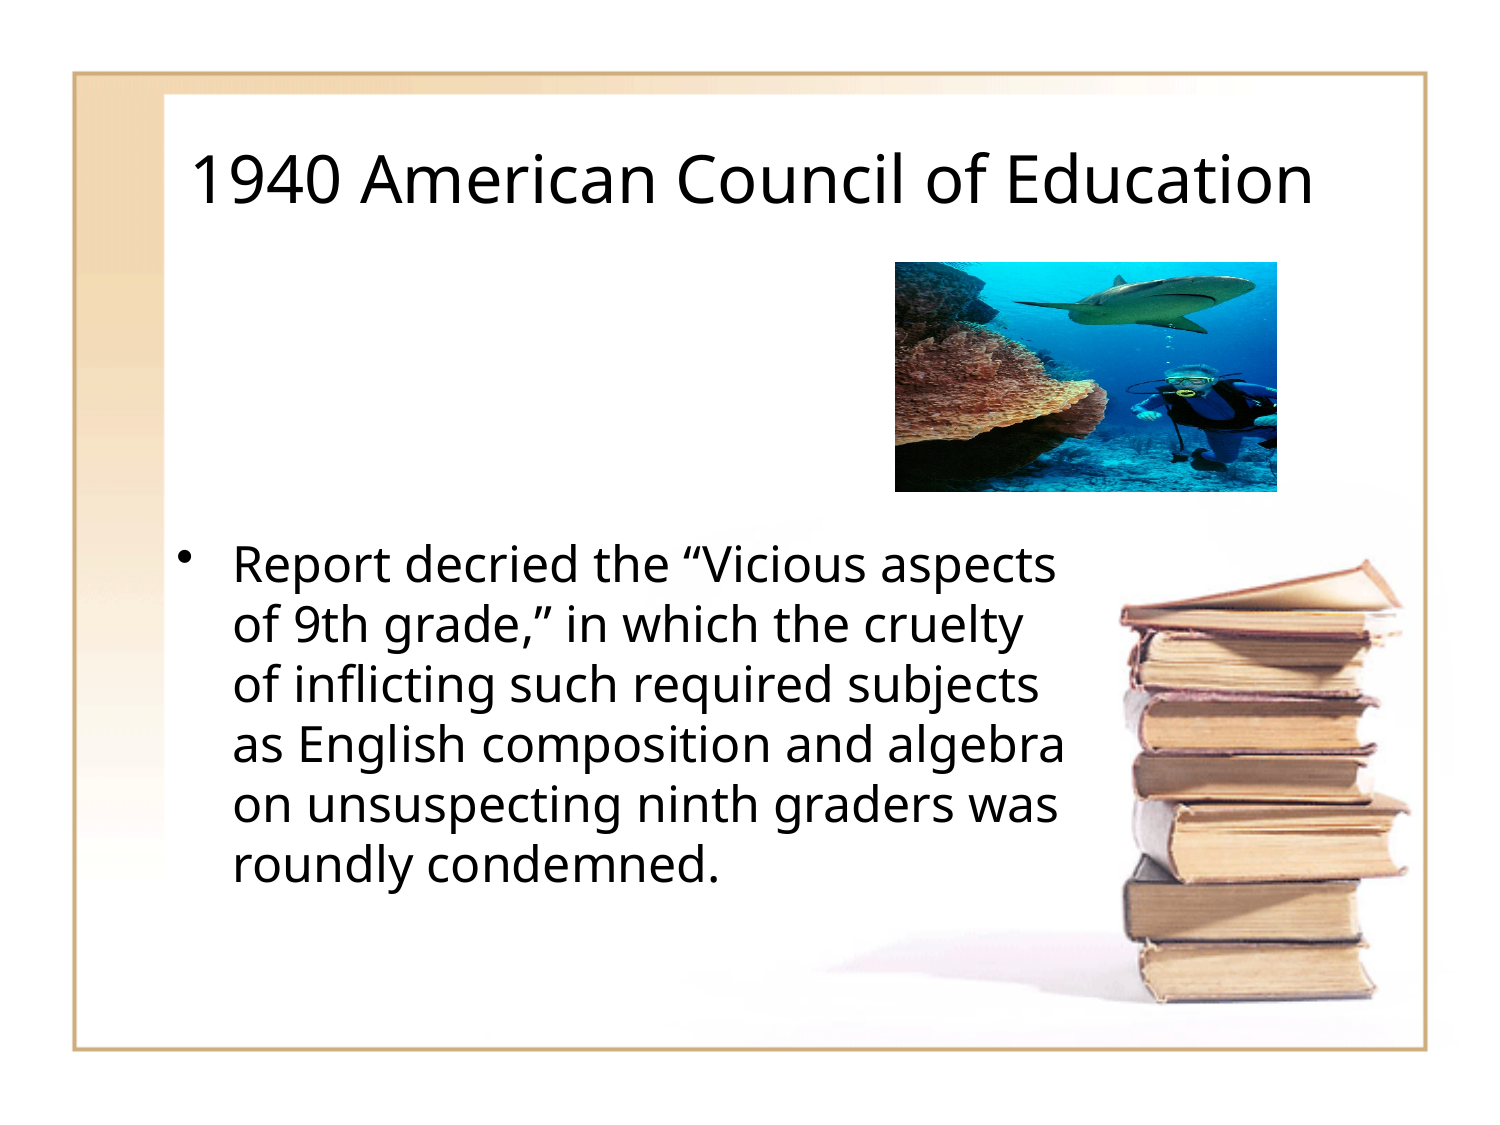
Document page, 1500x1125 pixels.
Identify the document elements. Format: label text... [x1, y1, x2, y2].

picture [0, 0, 1500, 1125]
title 1940 American Council of Education [174, 108, 1338, 246]
list Report decried the “Vicious aspects of 9th grade,” in which the cruelty of inflicting such required subjects as English composition and algebra on unsuspecting ninth graders was roundly condemned. [161, 525, 1087, 975]
